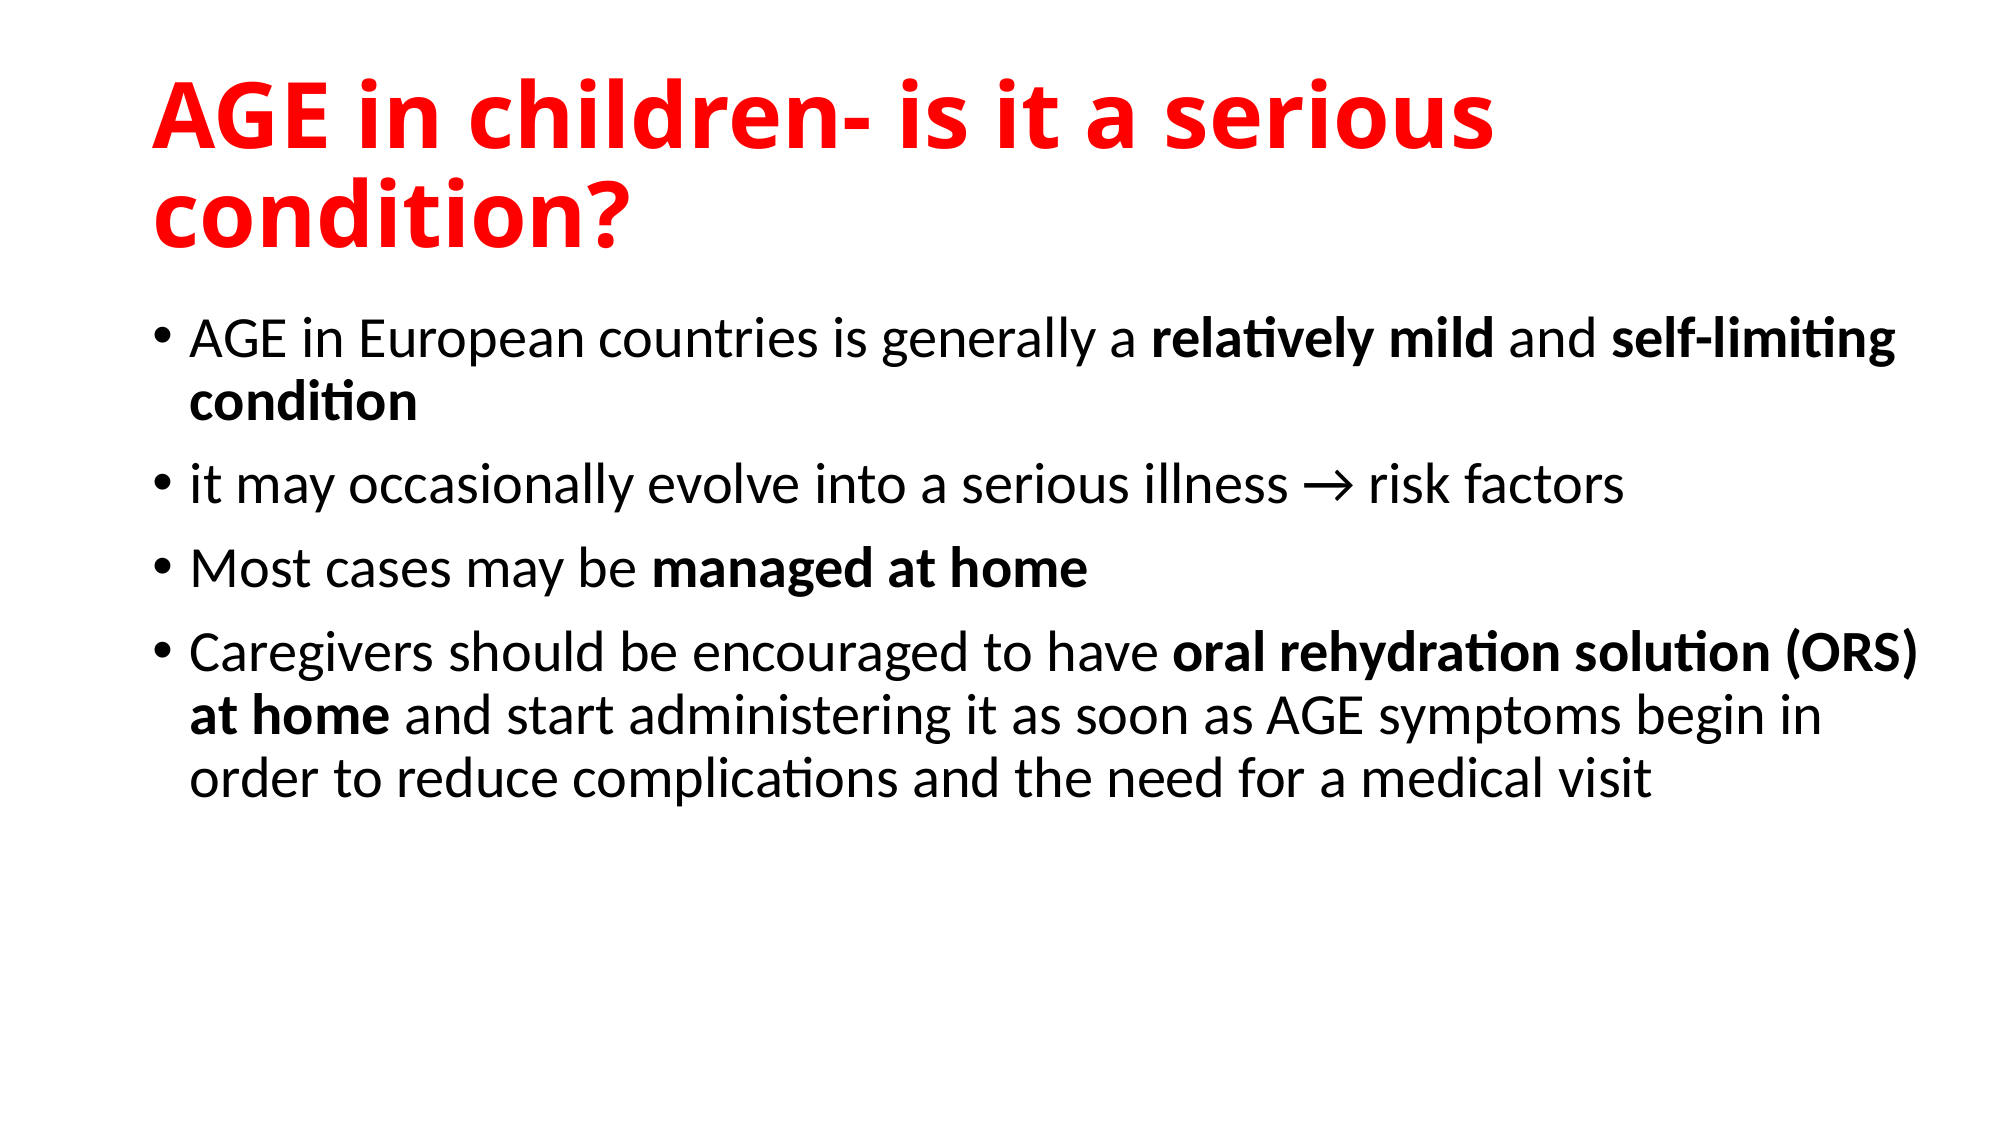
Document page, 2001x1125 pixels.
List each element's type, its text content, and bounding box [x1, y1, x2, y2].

list AGE in European countries is generally a relatively mild and self-limiting condition it may occasionally evolve into a serious illness → risk factors Most cases may be managed at home Caregivers should be encouraged to have oral rehydration solution (ORS) at home and start administering it as soon as AGE symptoms begin in order to reduce complications and the need for a medical visit [137, 299, 1941, 1014]
title AGE in children- is it a serious condition? [137, 59, 1863, 278]
